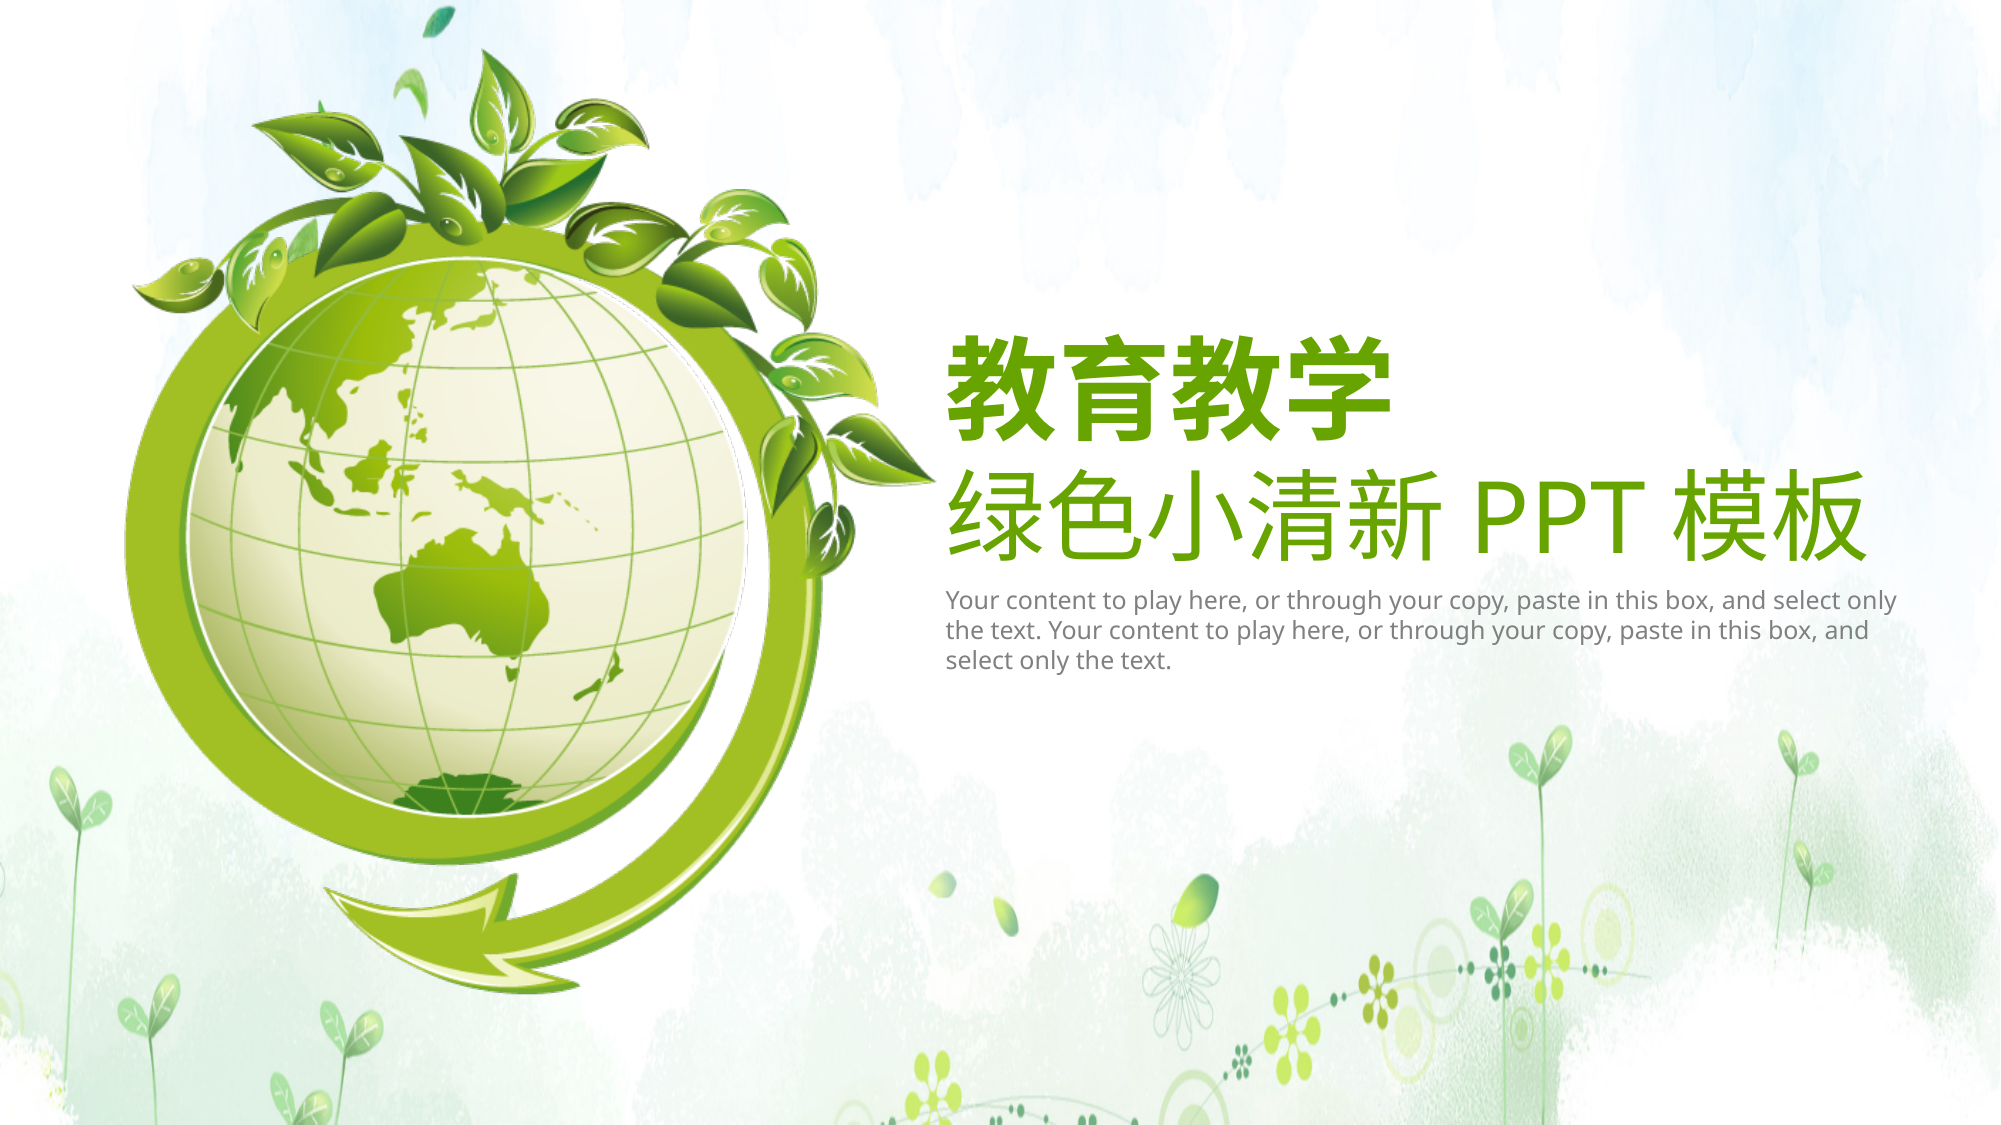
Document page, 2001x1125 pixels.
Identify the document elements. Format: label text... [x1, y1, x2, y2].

text_box 教育教学 [945, 278, 1533, 496]
picture [0, 0, 2001, 1125]
text_box 绿色小清新PPT模板 [945, 457, 2000, 569]
text_box Your content to play here, or through your copy, paste in this box, and select only the text. Your content to play here, or through your copy, paste in this box, and select only the text. [945, 577, 1921, 682]
